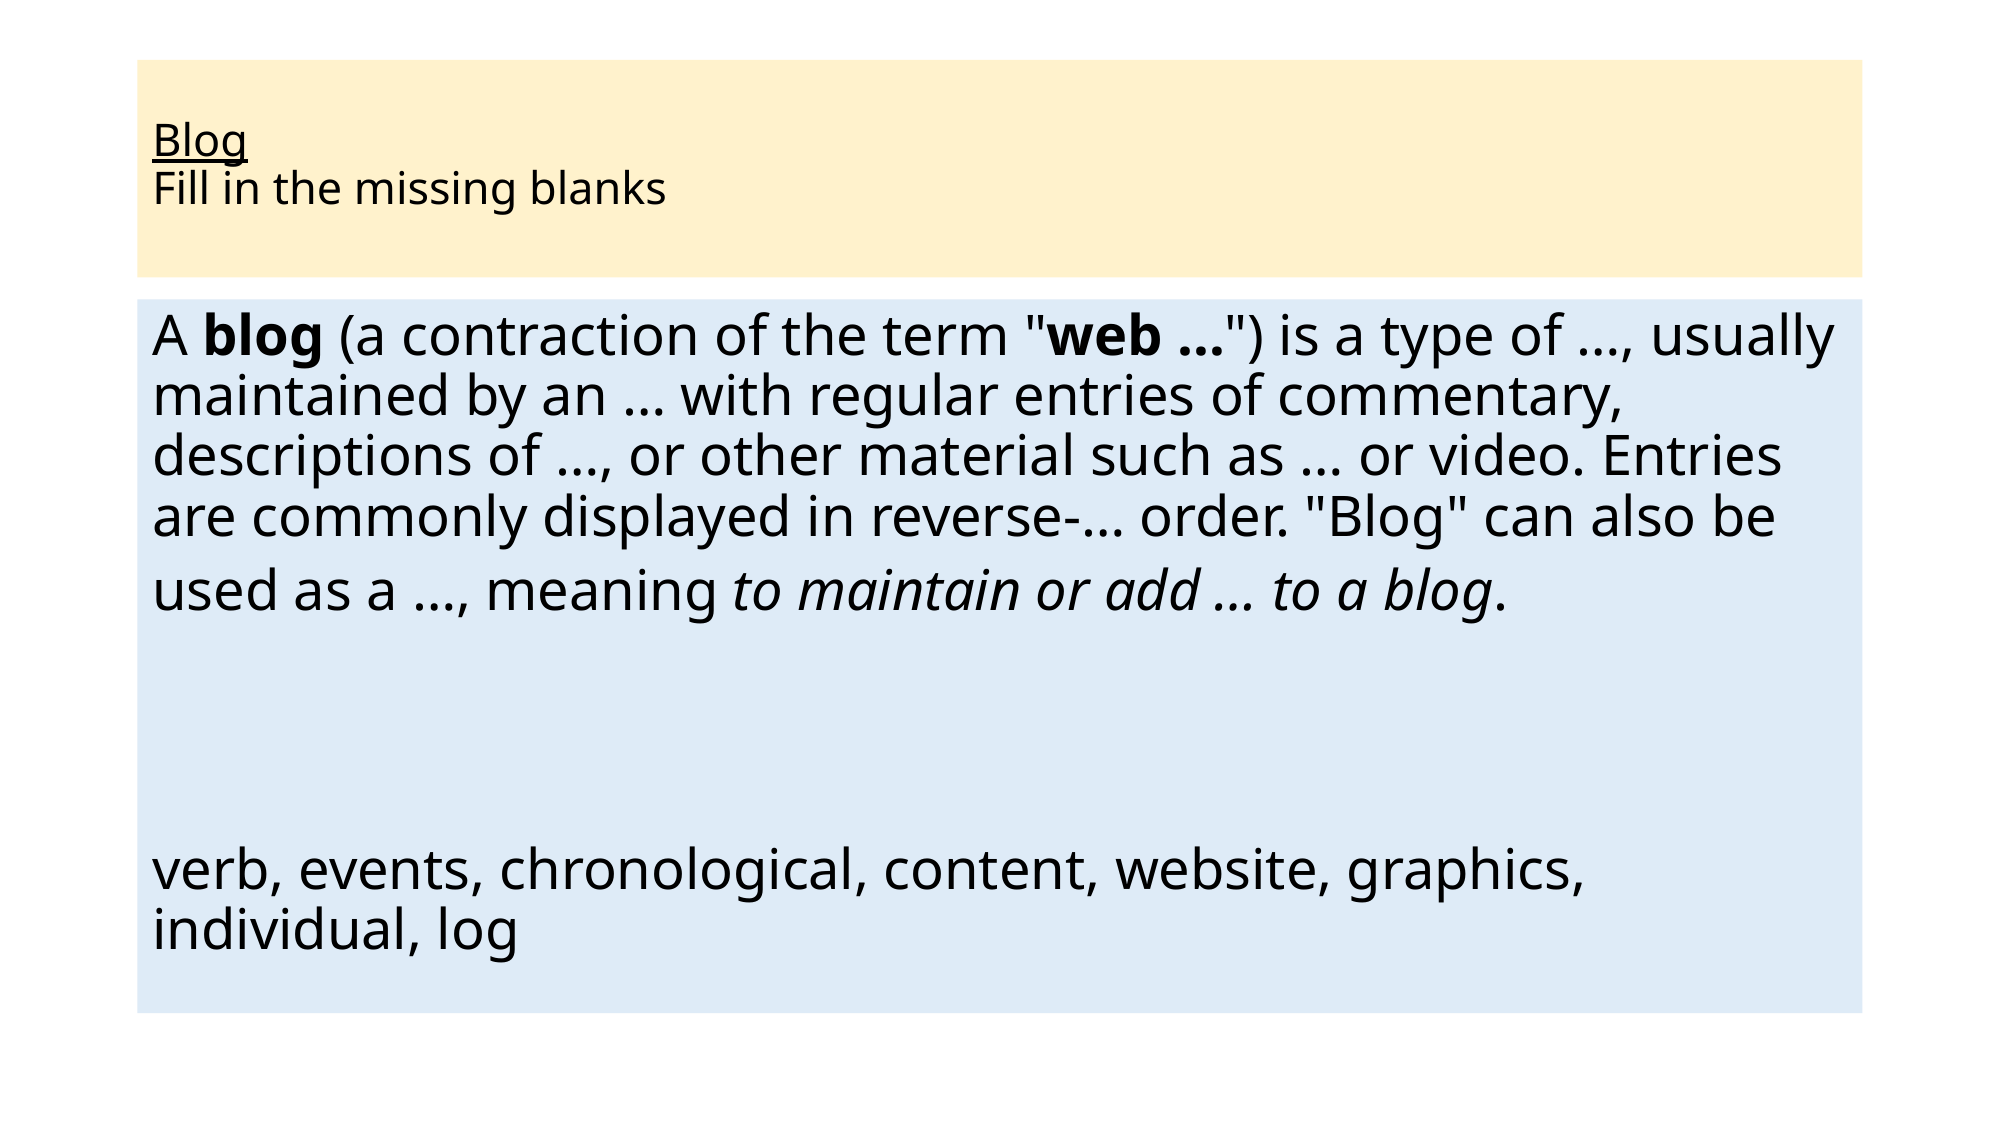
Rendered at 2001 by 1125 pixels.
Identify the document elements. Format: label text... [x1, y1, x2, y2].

list A blog (a contraction of the term "web …") is a type of …, usually maintained by an … with regular entries of commentary, descriptions of …, or other material such as … or video. Entries are commonly displayed in reverse-… order. "Blog" can also be used as a …, meaning to maintain or add … to a blog. verb, events, chronological, content, website, graphics, individual, log [137, 299, 1863, 1014]
title Blog Fill in the missing blanks [137, 59, 1863, 278]
